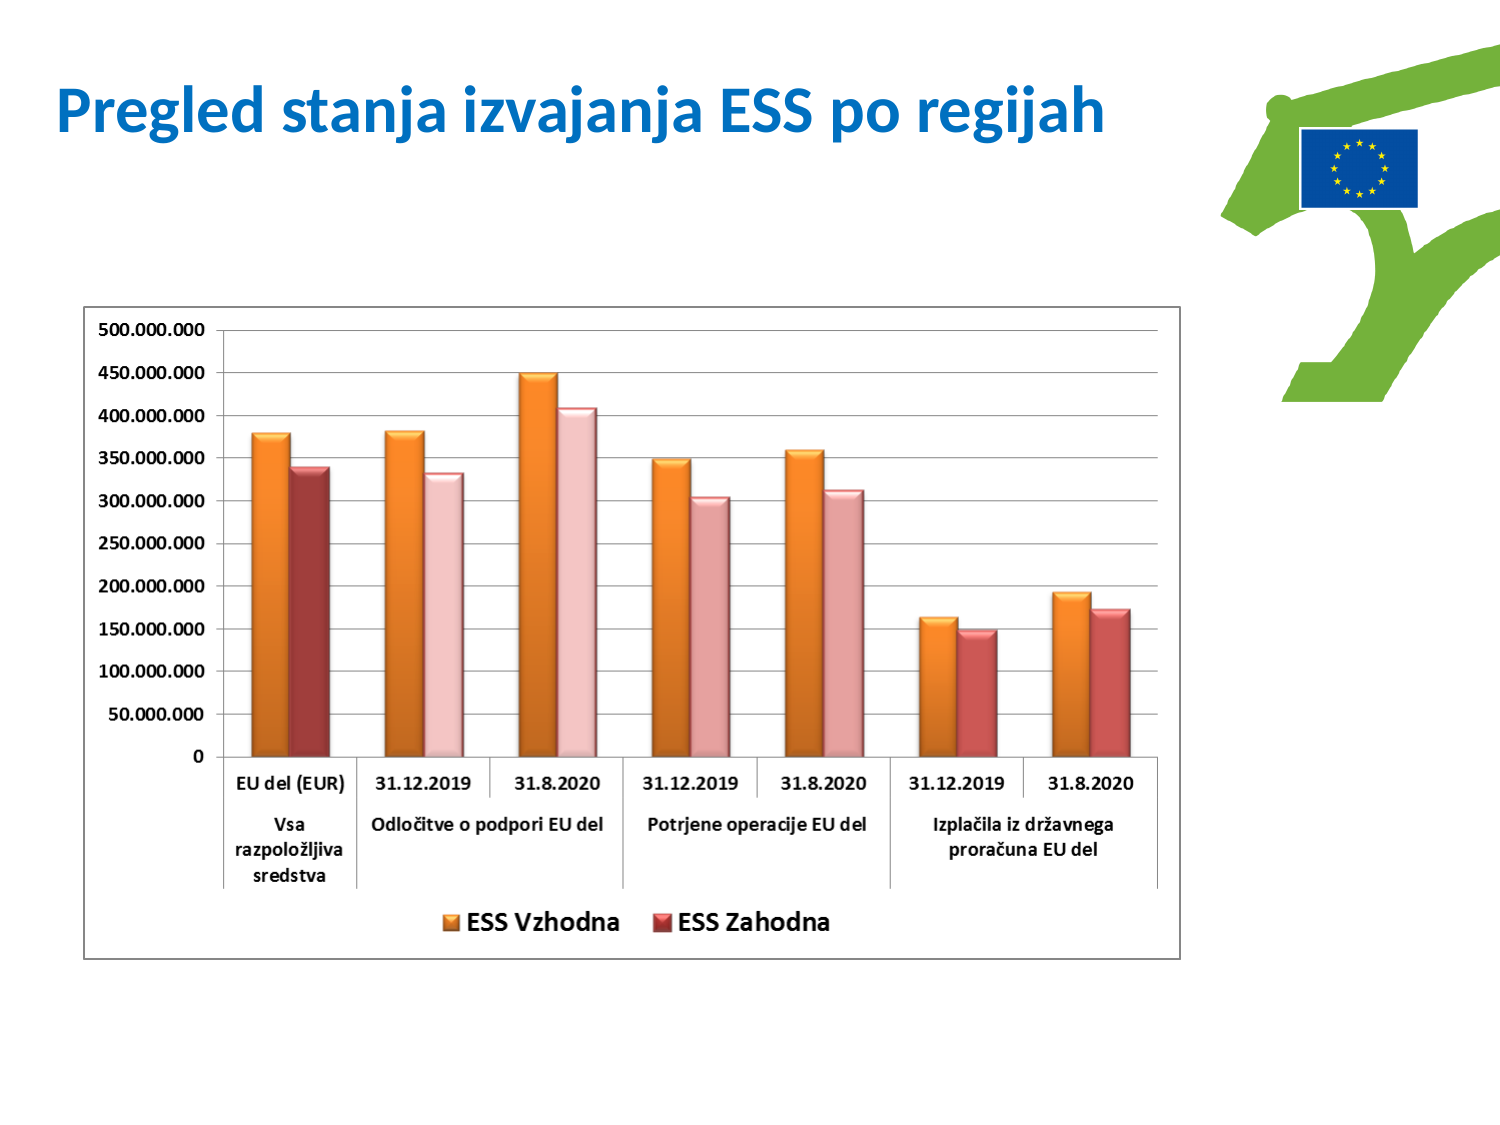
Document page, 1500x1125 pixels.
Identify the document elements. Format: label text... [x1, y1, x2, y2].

picture [83, 306, 1181, 960]
picture [1220, 371, 1500, 402]
picture [1220, 8, 1500, 370]
text_box Pregled stanja izvajanja ESS po regijah [41, 58, 1150, 153]
